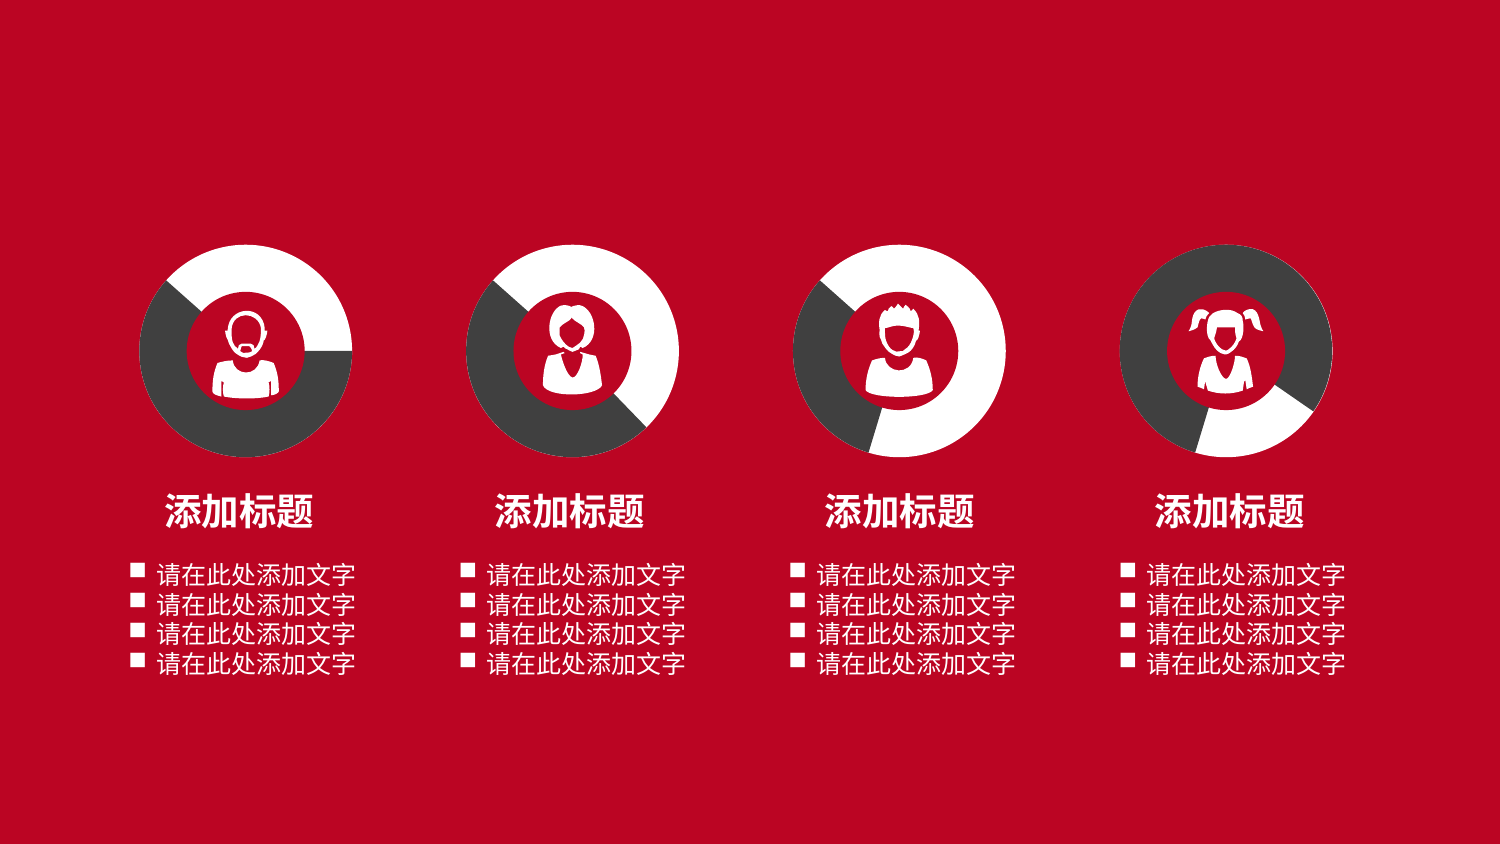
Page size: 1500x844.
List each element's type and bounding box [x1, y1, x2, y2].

text_box [139, 280, 353, 458]
text_box [513, 291, 632, 411]
text_box [1119, 244, 1333, 453]
text_box [771, 480, 1033, 749]
text_box [542, 351, 603, 395]
text_box [840, 291, 959, 411]
text_box [1197, 355, 1254, 394]
text_box [441, 480, 704, 749]
text_box [792, 280, 883, 453]
text_box [466, 280, 647, 458]
text_box [166, 244, 353, 350]
text_box [820, 244, 1006, 458]
text_box [549, 305, 595, 352]
text_box [186, 291, 305, 411]
text_box [1167, 291, 1286, 411]
text_box [1206, 309, 1264, 355]
text_box [1188, 309, 1210, 332]
text_box [1196, 386, 1314, 458]
text_box [865, 357, 933, 397]
text_box [879, 303, 920, 357]
text_box [212, 360, 279, 399]
text_box [111, 480, 373, 749]
text_box [1101, 480, 1364, 749]
text_box [493, 244, 679, 427]
text_box [225, 310, 268, 358]
